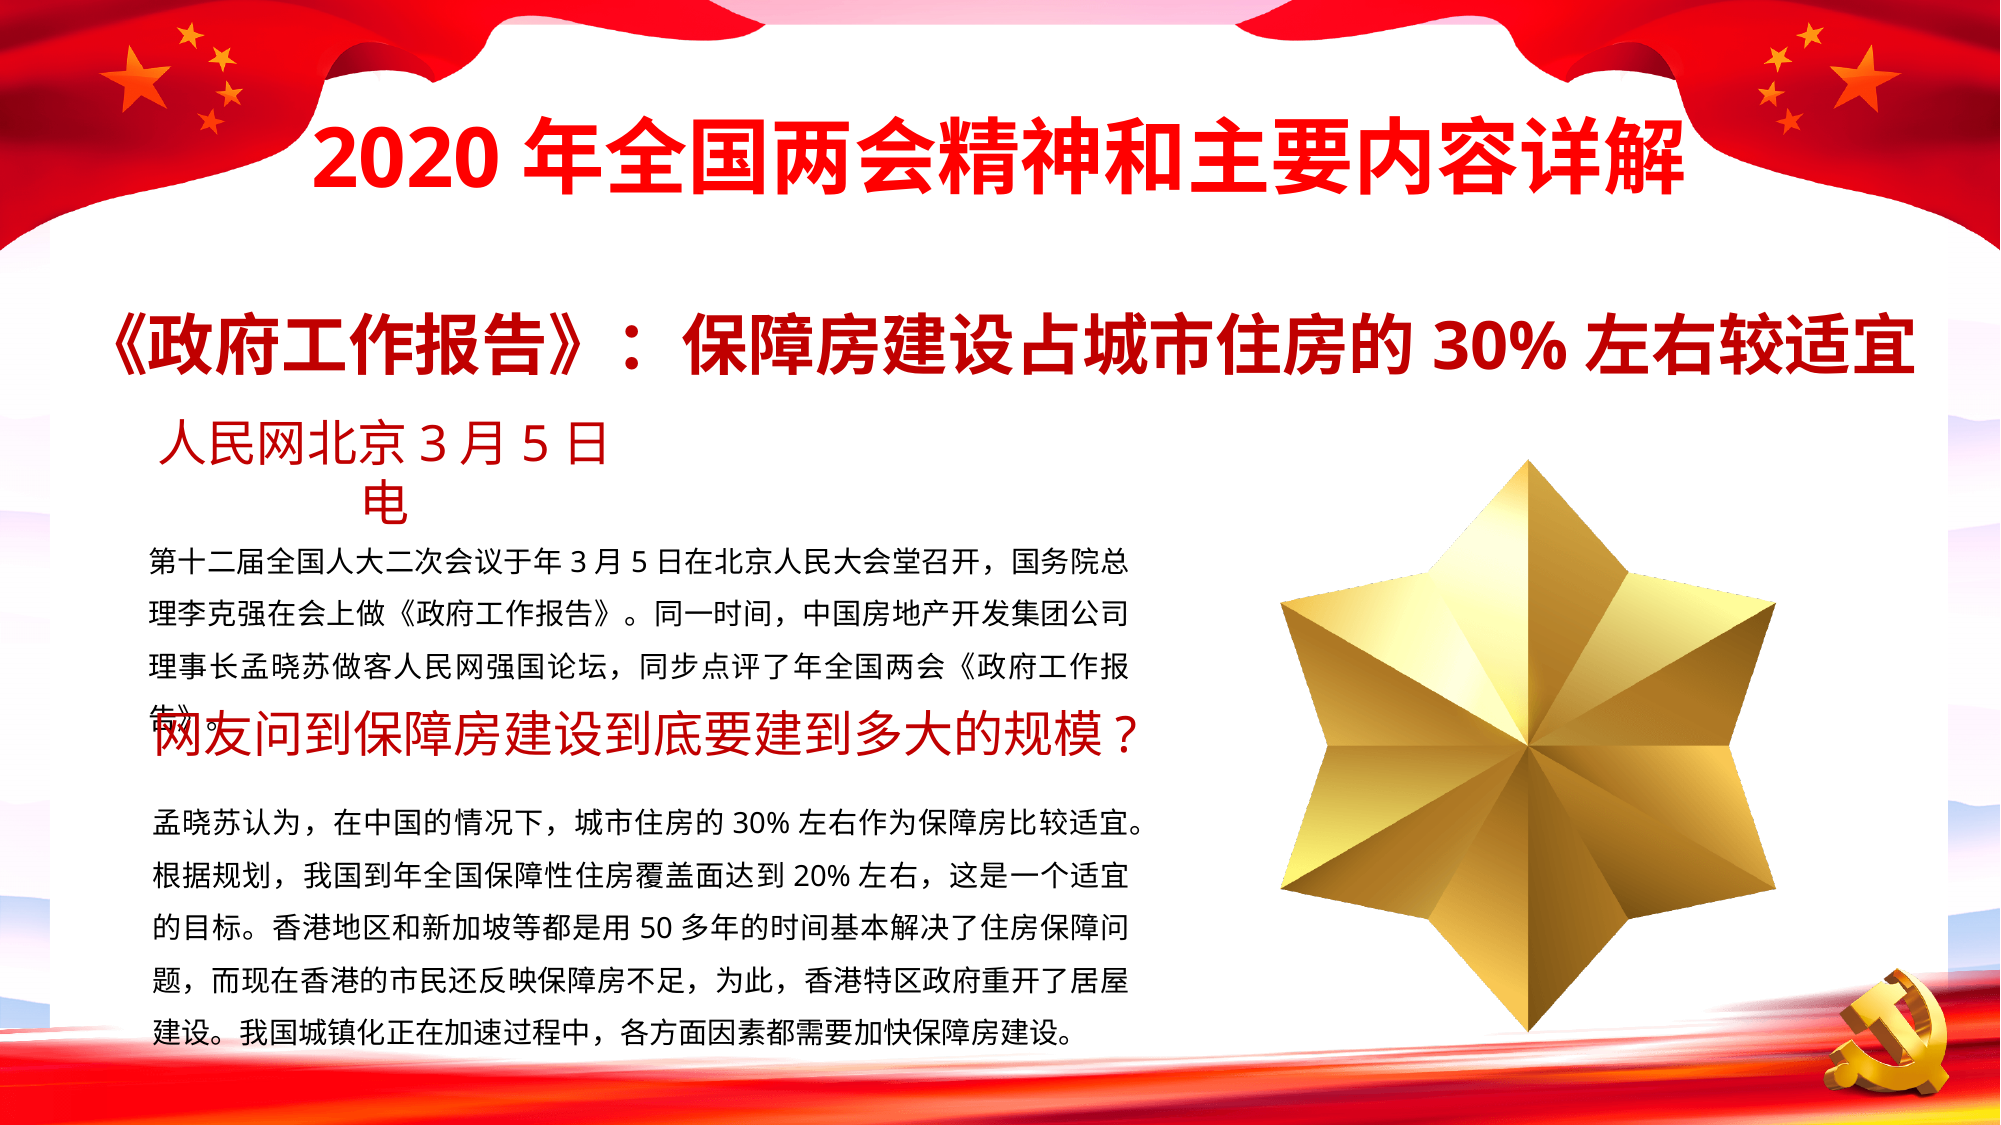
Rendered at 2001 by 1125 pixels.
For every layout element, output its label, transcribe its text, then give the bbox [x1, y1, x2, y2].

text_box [93, 697, 1126, 1055]
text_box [109, 436, 1126, 692]
picture [0, 0, 2000, 1125]
text_box 《政府工作报告》：保障房建设占城市住房的30%左右较适宜 [61, 295, 1939, 390]
